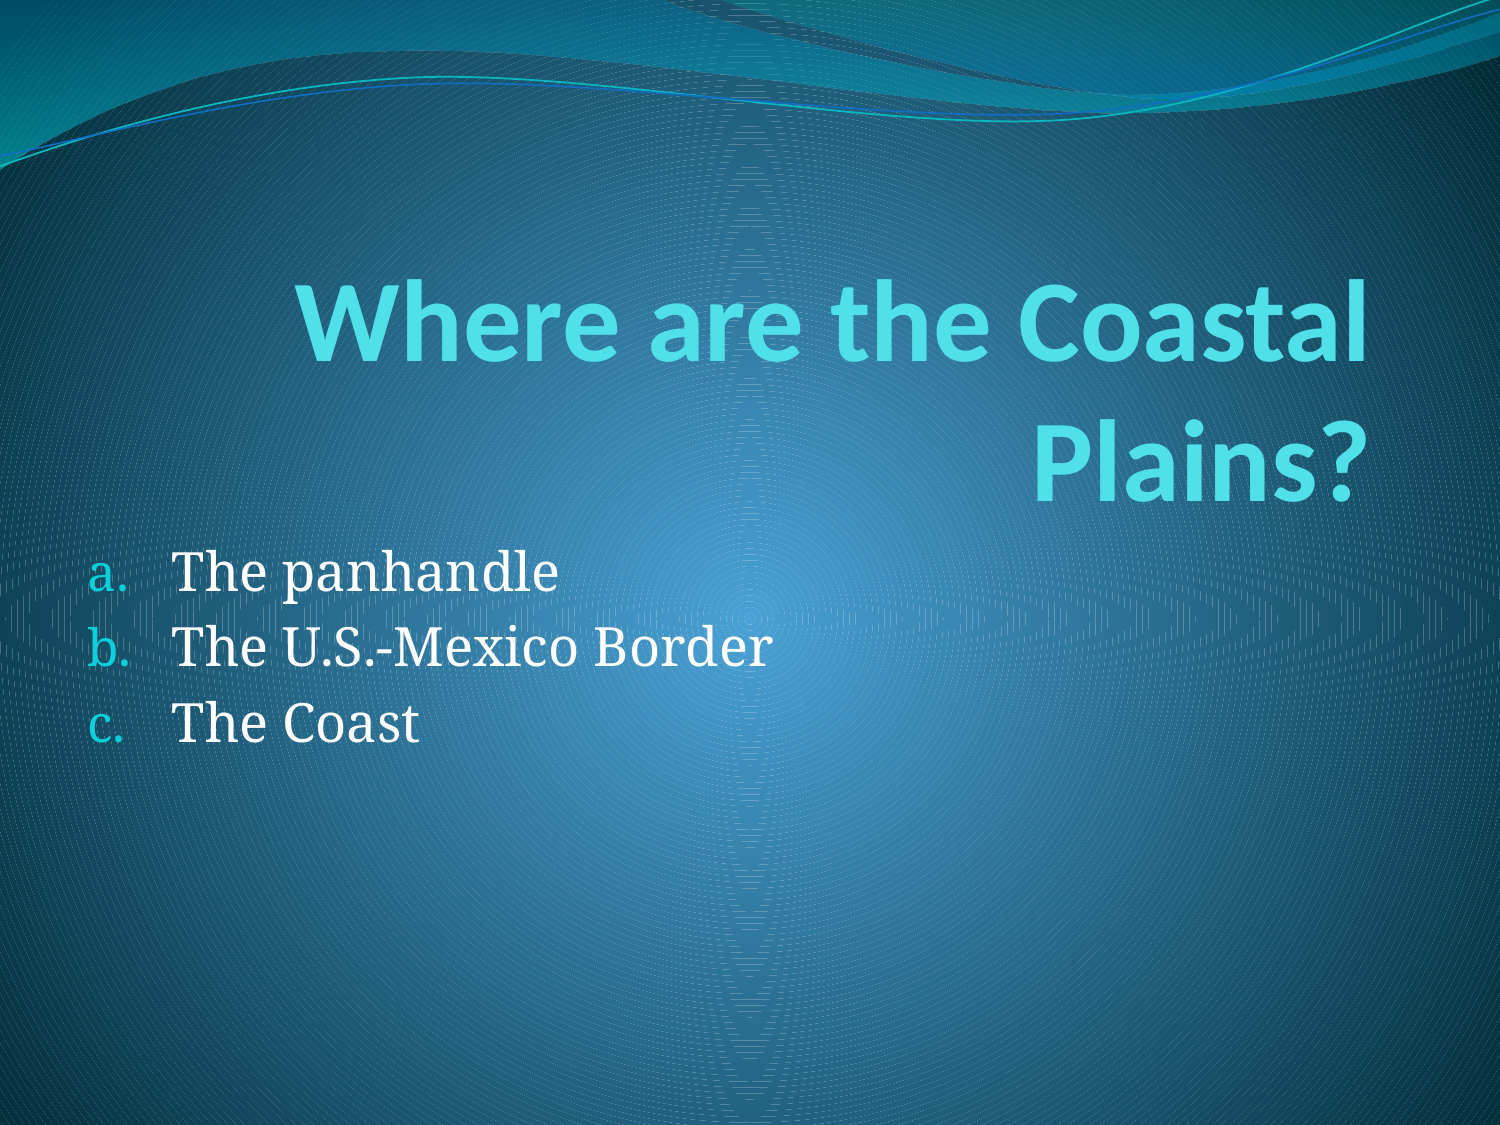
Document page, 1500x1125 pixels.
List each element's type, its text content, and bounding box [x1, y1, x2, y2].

subtitle The panhandle The U.S.-Mexico Border The Coast [87, 529, 1376, 818]
title Where are the Coastal Plains? [87, 224, 1376, 525]
